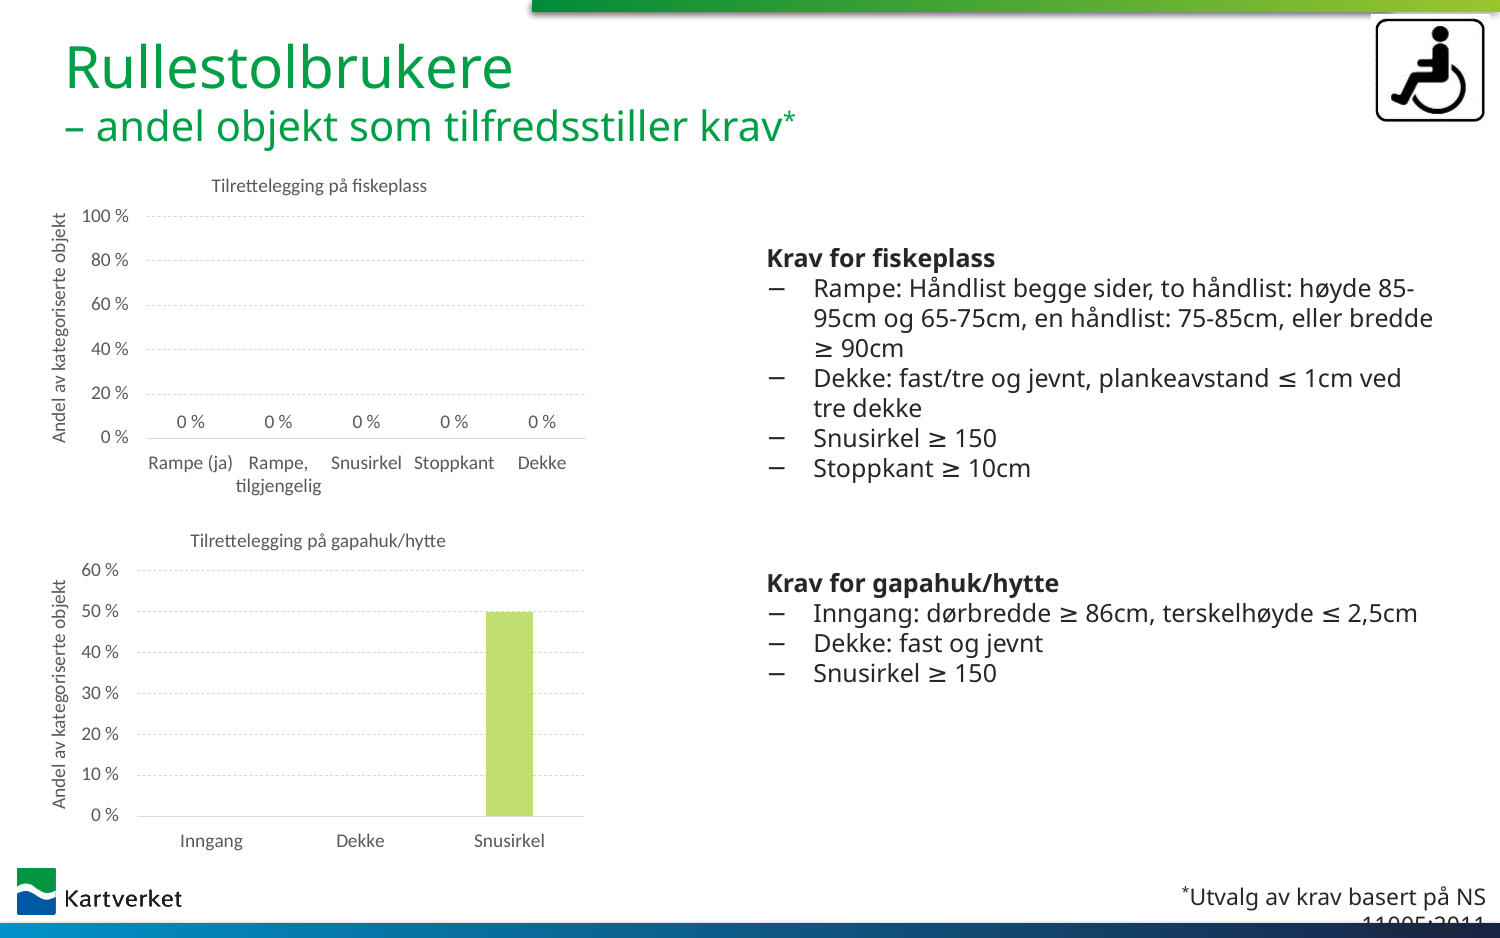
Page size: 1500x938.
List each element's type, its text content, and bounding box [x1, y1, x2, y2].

picture [41, 166, 598, 505]
picture [41, 520, 596, 859]
text_box Krav for fiskeplass Rampe: Håndlist begge sider, to håndlist: høyde 85-95cm og 65-75cm, en håndlist: 75-85cm, eller bredde ≥ 90cm Dekke: fast/tre og jevnt, plankeavstand ≤ 1cm ved tre dekke Snusirkel ≥ 150 Stoppkant ≥ 10cm [751, 235, 1452, 490]
picture [1371, 13, 1491, 127]
text_box *Utvalg av krav basert på NS 11005:2011 [1068, 873, 1500, 938]
text_box Krav for gapahuk/hytte Inngang: dørbredde ≥ 86cm, terskelhøyde ≤ 2,5cm Dekke: fast og jevnt Snusirkel ≥ 150 [751, 560, 1452, 695]
text_box Rullestolbrukere – andel objekt som tilfredsstiller krav* [49, 29, 1431, 158]
